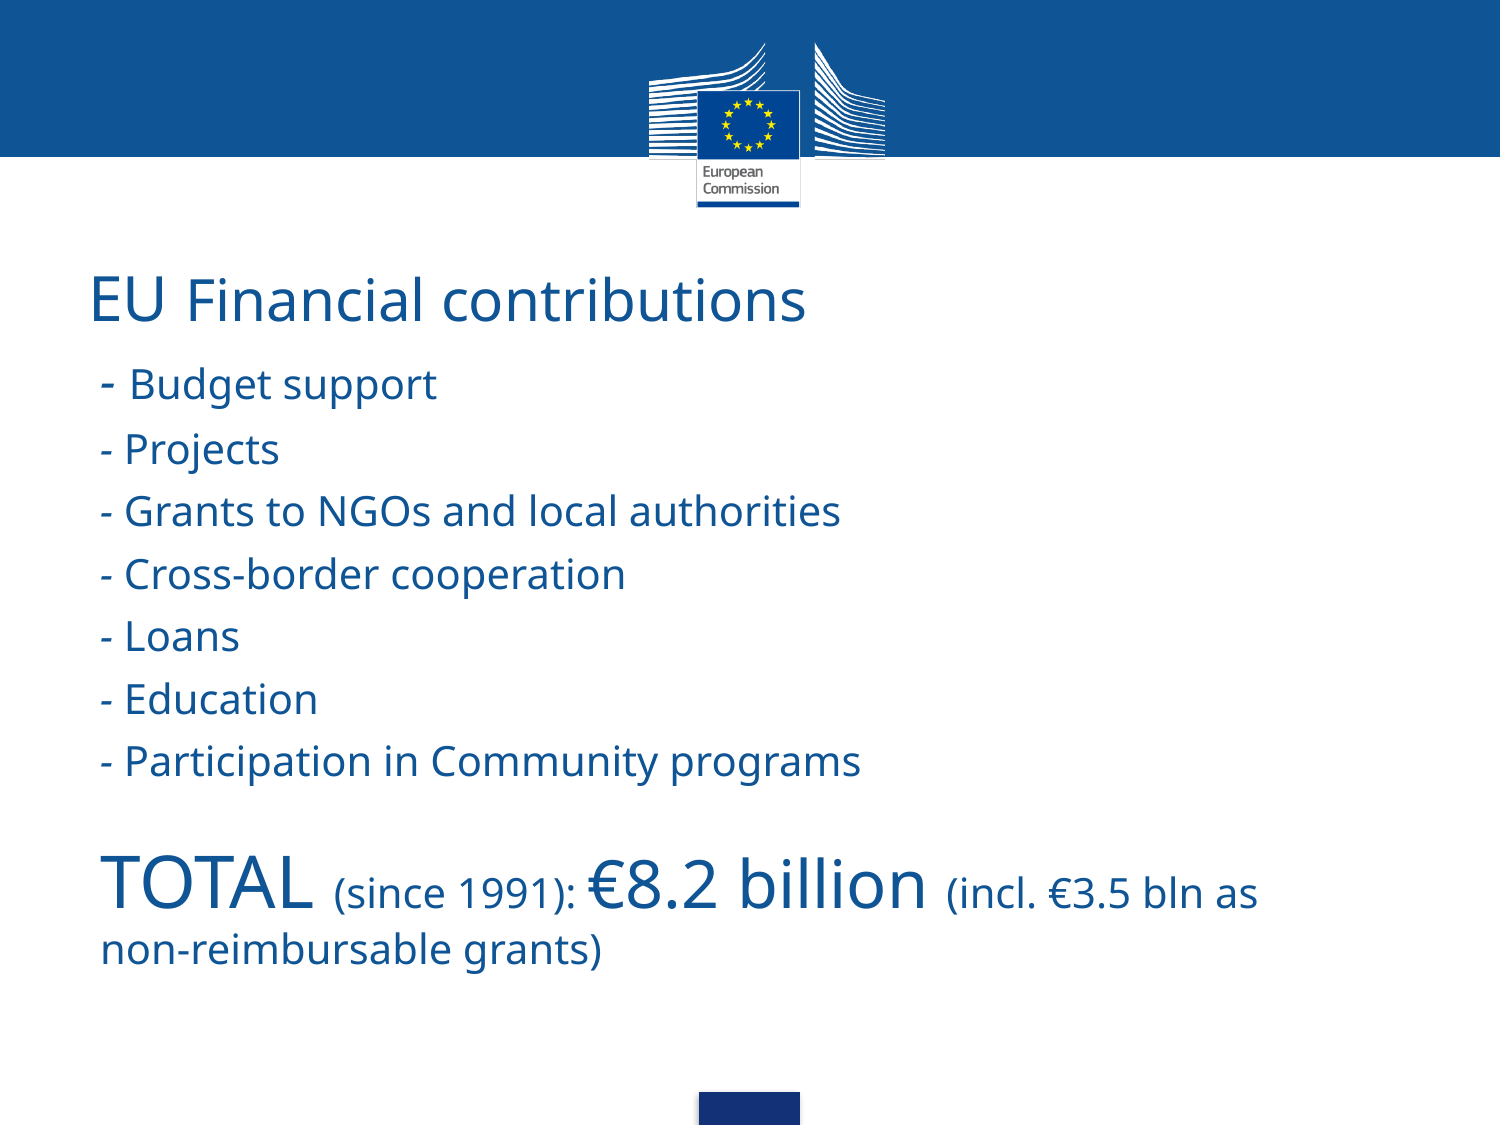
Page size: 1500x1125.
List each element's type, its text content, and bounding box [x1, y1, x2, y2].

text_box - Budget support - Projects - Grants to NGOs and local authorities - Cross-border cooperation - Loans - Education - Participation in Community programs TOTAL (since 1991): €8.2 billion (incl. €3.5 bln as non-reimbursable grants) [100, 349, 1270, 973]
title EU Financial contributions [28, 219, 1380, 375]
picture [649, 42, 885, 208]
